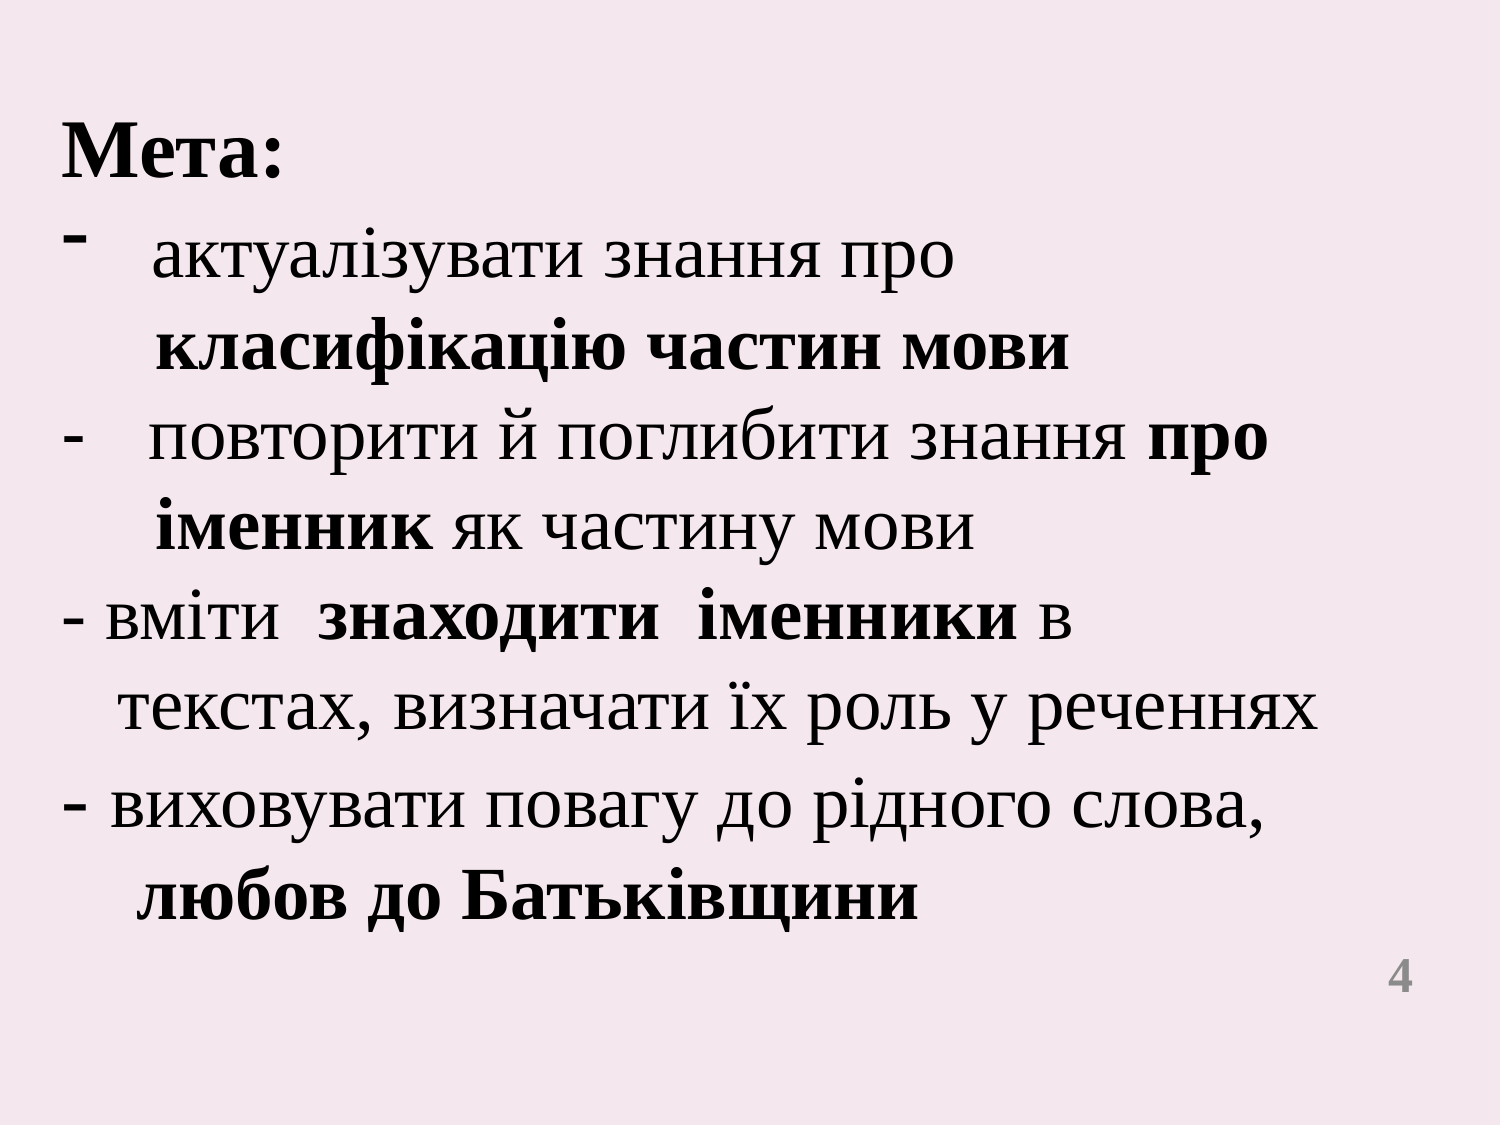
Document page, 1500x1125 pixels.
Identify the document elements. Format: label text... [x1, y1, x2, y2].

text_box Мета: актуалізувати знання про класифікацію частин мови - повторити й поглибити знання про іменник як частину мови - вміти знаходити іменники в текстах, визначати їх роль у реченнях - виховувати повагу до рідного слова, любов до Батьківщини [46, 86, 1418, 1042]
slide_number 4 [1242, 878, 1429, 1067]
